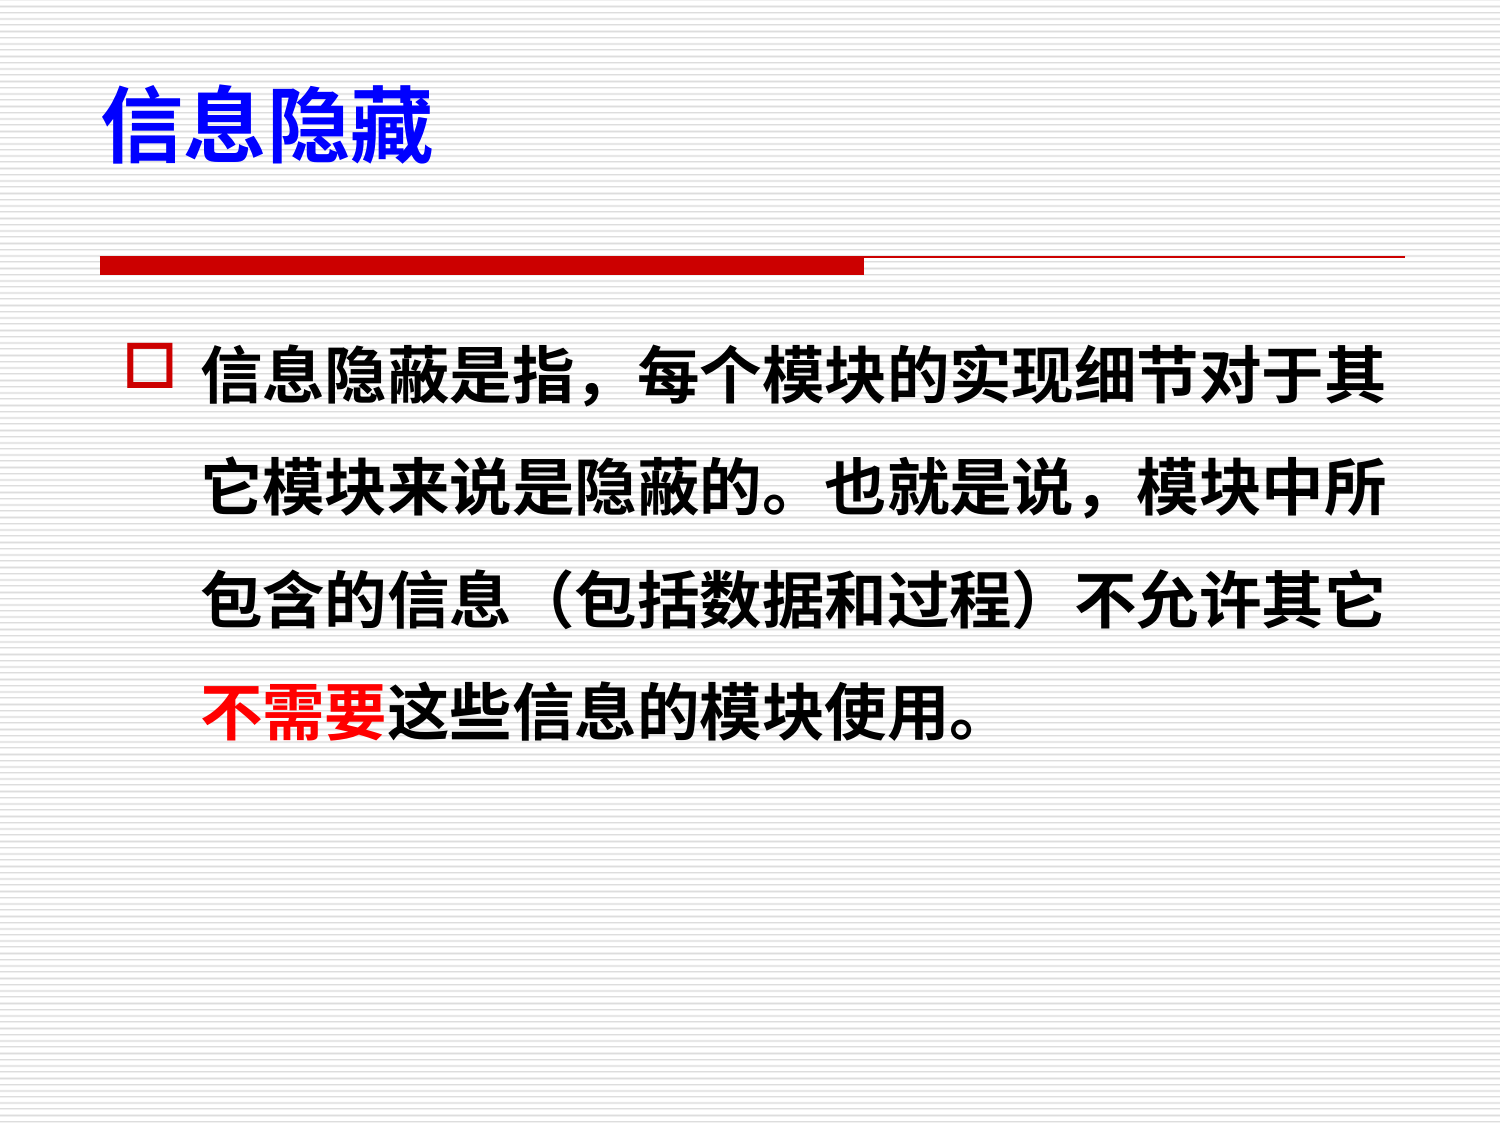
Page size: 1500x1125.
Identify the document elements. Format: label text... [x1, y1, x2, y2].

text_box 信息隐蔽是指，每个模块的实现细节对于其它模块来说是隐蔽的。也就是说，模块中所包含的信息（包括数据和过程）不允许其它不需要这些信息的模块使用。 [107, 290, 1434, 991]
picture [0, 0, 1500, 1125]
text_box 信息隐藏 [85, 60, 898, 186]
